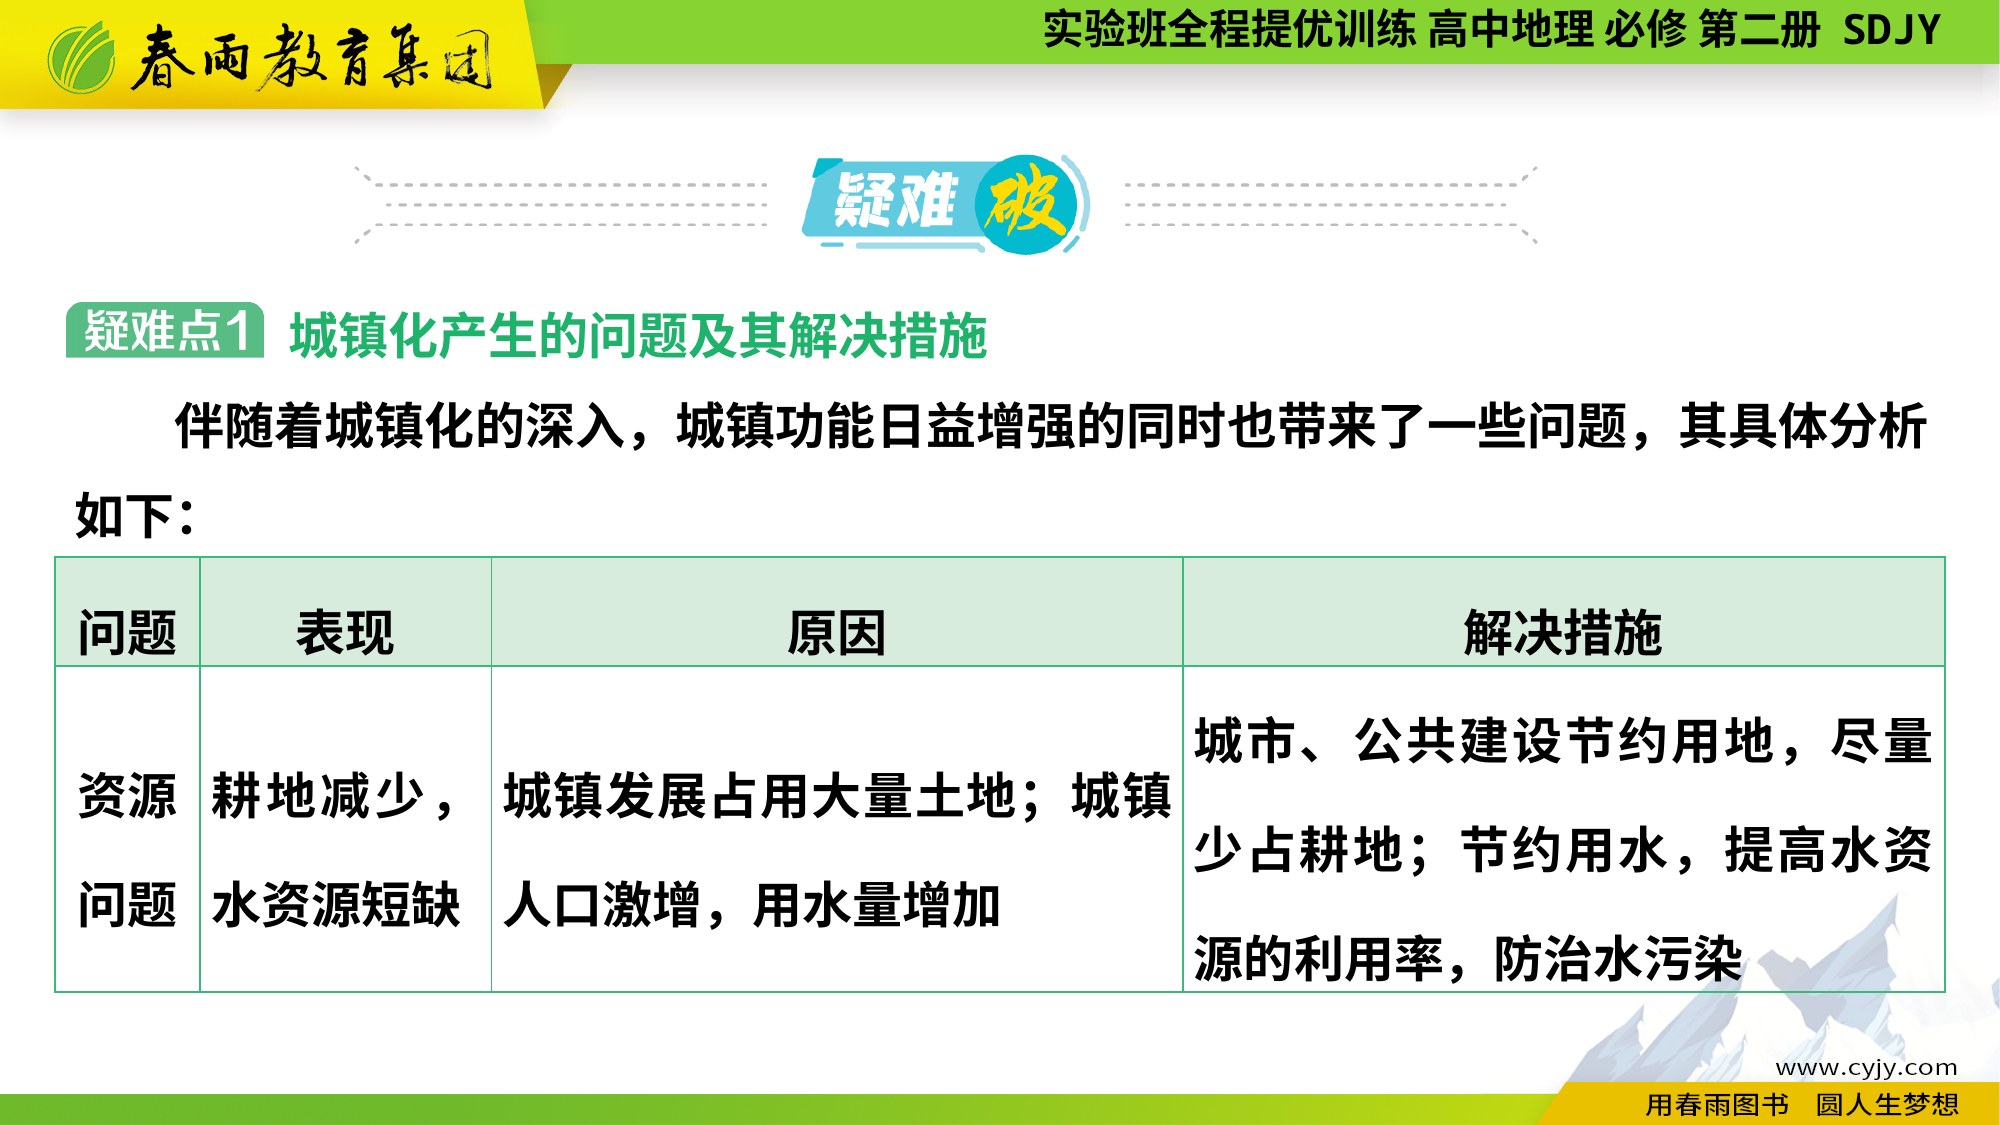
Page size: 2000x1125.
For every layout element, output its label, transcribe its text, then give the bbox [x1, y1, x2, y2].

table_cell 城市、公共建设节约用地，尽量少占耕地；节约用水，提高水资源的利用率，防治水污染 [1184, 667, 1944, 991]
table_header 表现 [201, 558, 491, 665]
table_cell 城镇发展占用大量土地；城镇人口激增，用水量增加 [492, 667, 1182, 991]
list 城镇化产生的问题及其解决措施 伴随着城镇化的深入，城镇功能日益增强的同时也带来了一些问题，其具体分析如下： [59, 267, 1944, 555]
table_cell 耕地减少，水资源短缺 [201, 667, 491, 991]
table_header 原因 [492, 558, 1182, 665]
table_cell 资源 问题 [56, 667, 199, 991]
table_header 问题 [56, 558, 199, 665]
picture [0, 0, 2000, 1125]
table_header 解决措施 [1184, 558, 1944, 665]
